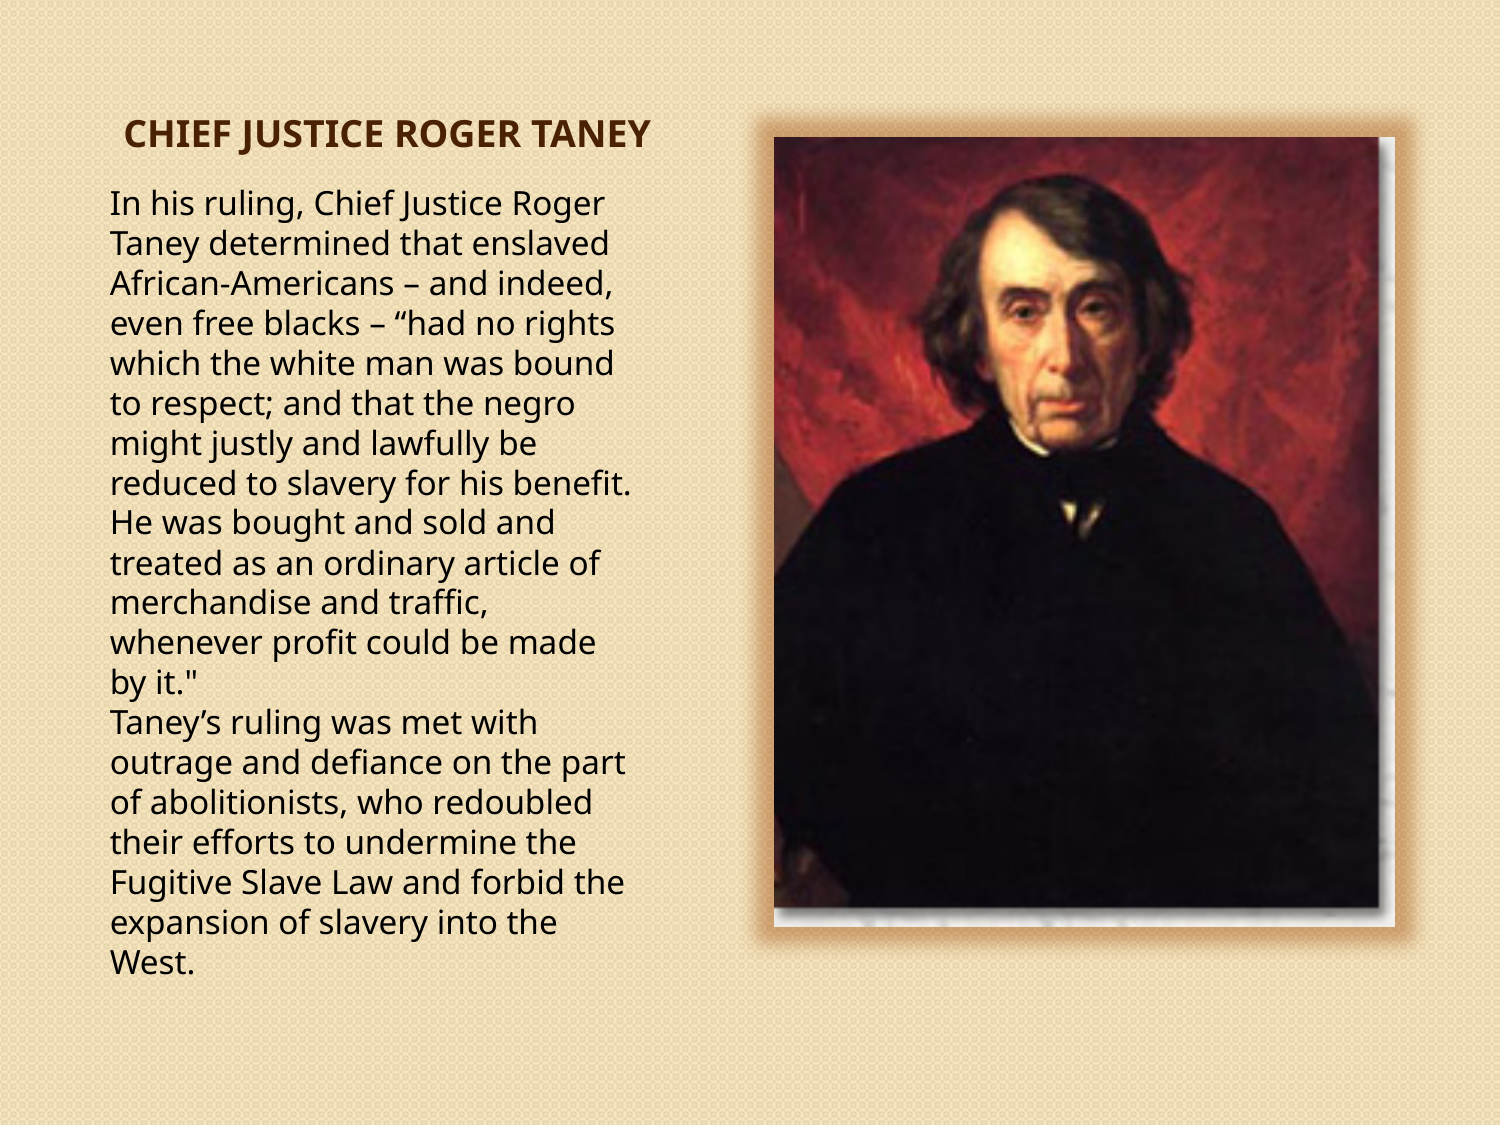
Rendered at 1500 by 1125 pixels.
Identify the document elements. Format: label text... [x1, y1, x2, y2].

title Chief Justice Roger Taney [75, 35, 700, 163]
list In his ruling, Chief Justice Roger Taney determined that enslaved African-Americans – and indeed, even free blacks – “had no rights which the white man was bound to respect; and that the negro might justly and lawfully be reduced to slavery for his benefit. He was bought and sold and treated as an ordinary article of merchandise and traffic, whenever profit could be made by it." Taney’s ruling was met with outrage and defiance on the part of abolitionists, who redoubled their efforts to undermine the Fugitive Slave Law and forbid the expansion of slavery into the West. [87, 174, 650, 963]
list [774, 137, 1395, 927]
